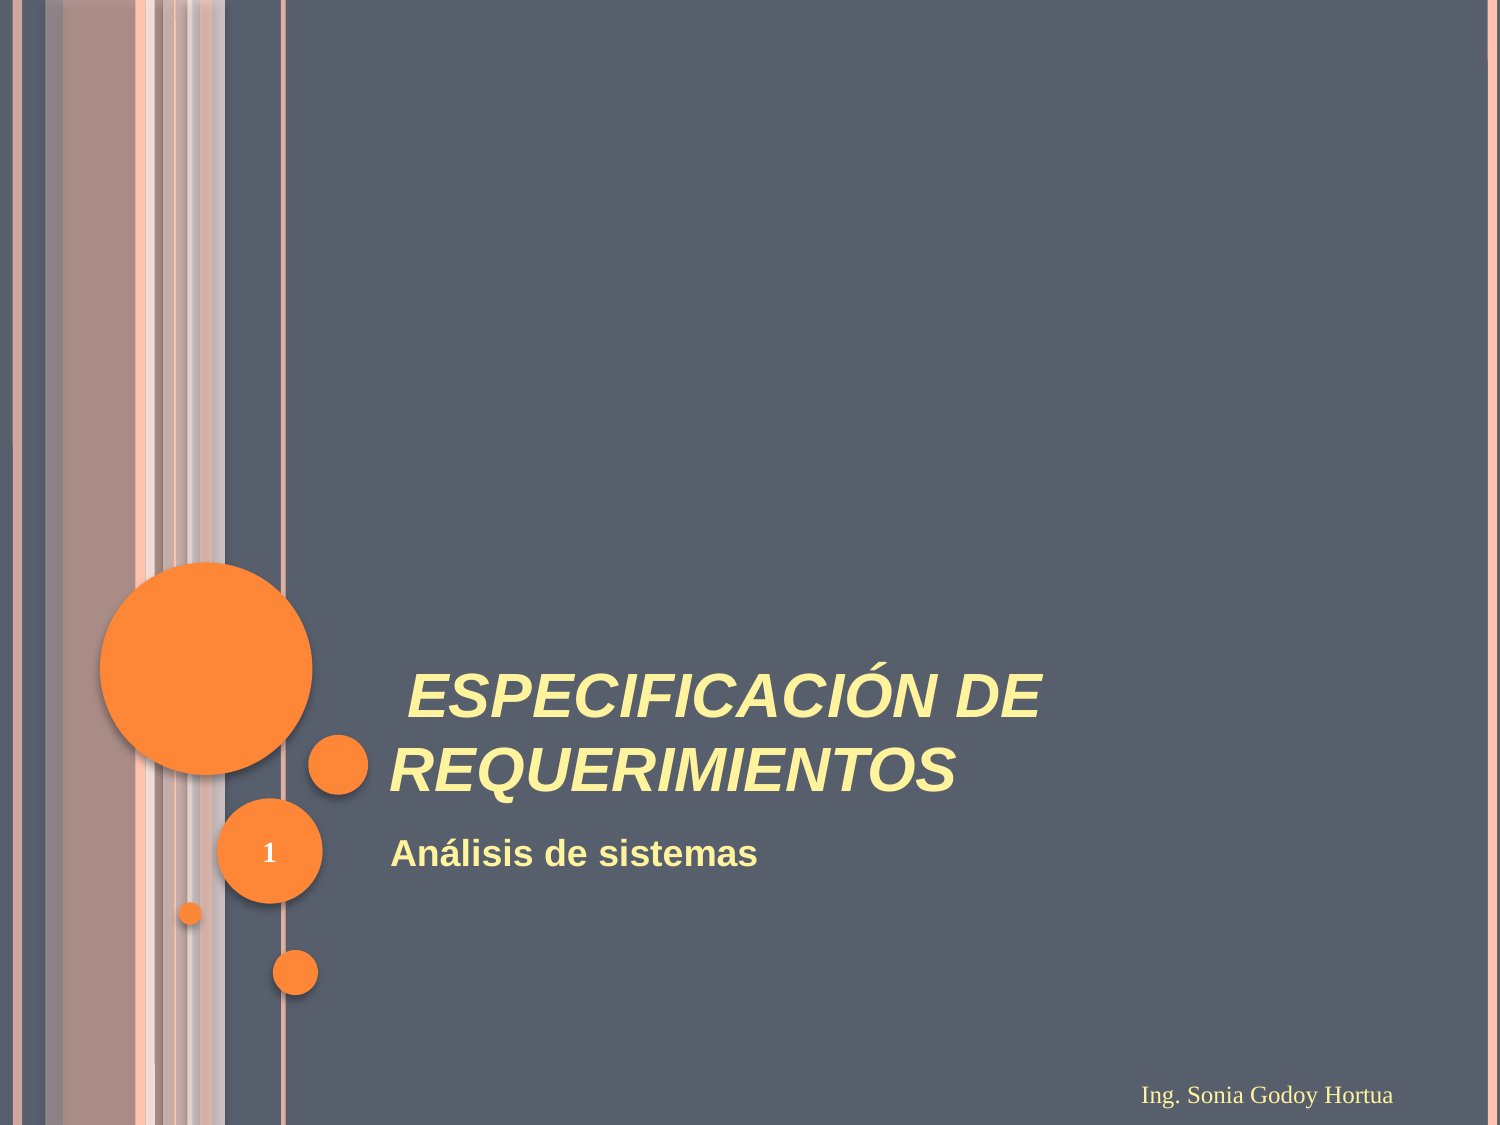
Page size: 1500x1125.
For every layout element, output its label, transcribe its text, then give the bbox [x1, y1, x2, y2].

slide_number 1 [219, 808, 320, 894]
title Especificación de requerimientos [375, 474, 1388, 812]
footer Ing. Sonia Godoy Hortua [808, 1061, 1409, 1125]
list Análisis de sistemas [374, 821, 1388, 1048]
